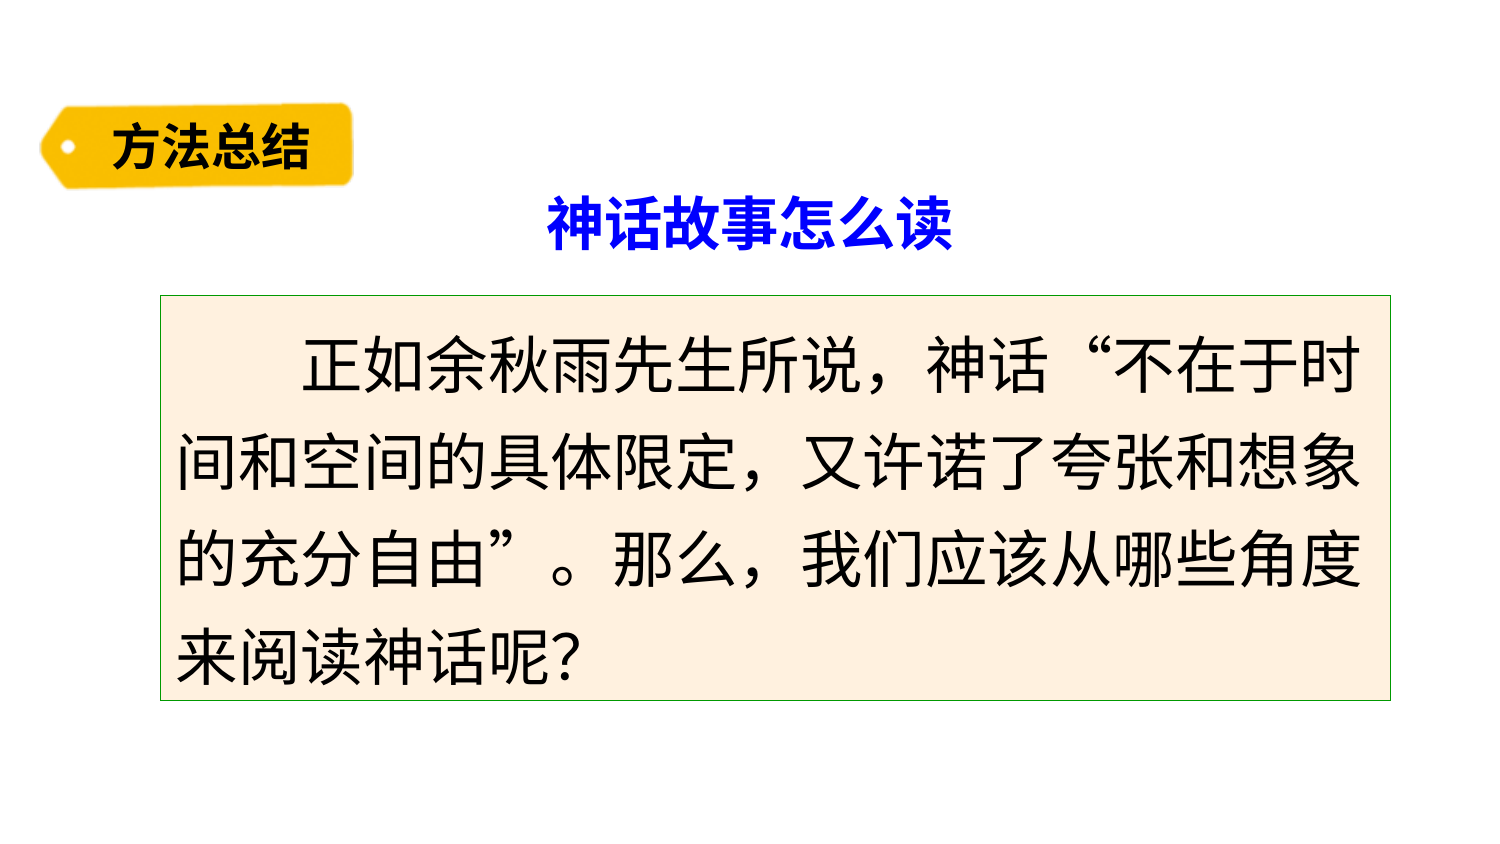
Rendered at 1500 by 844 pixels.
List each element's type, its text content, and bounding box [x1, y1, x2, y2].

text_box 神话故事怎么读 [336, 144, 1164, 264]
text_box 正如余秋雨先生所说，神话“不在于时间和空间的具体限定，又许诺了夸张和想象的充分自由”。那么，我们应该从哪些角度来阅读神话呢？ [160, 295, 1391, 701]
picture [26, 98, 365, 194]
